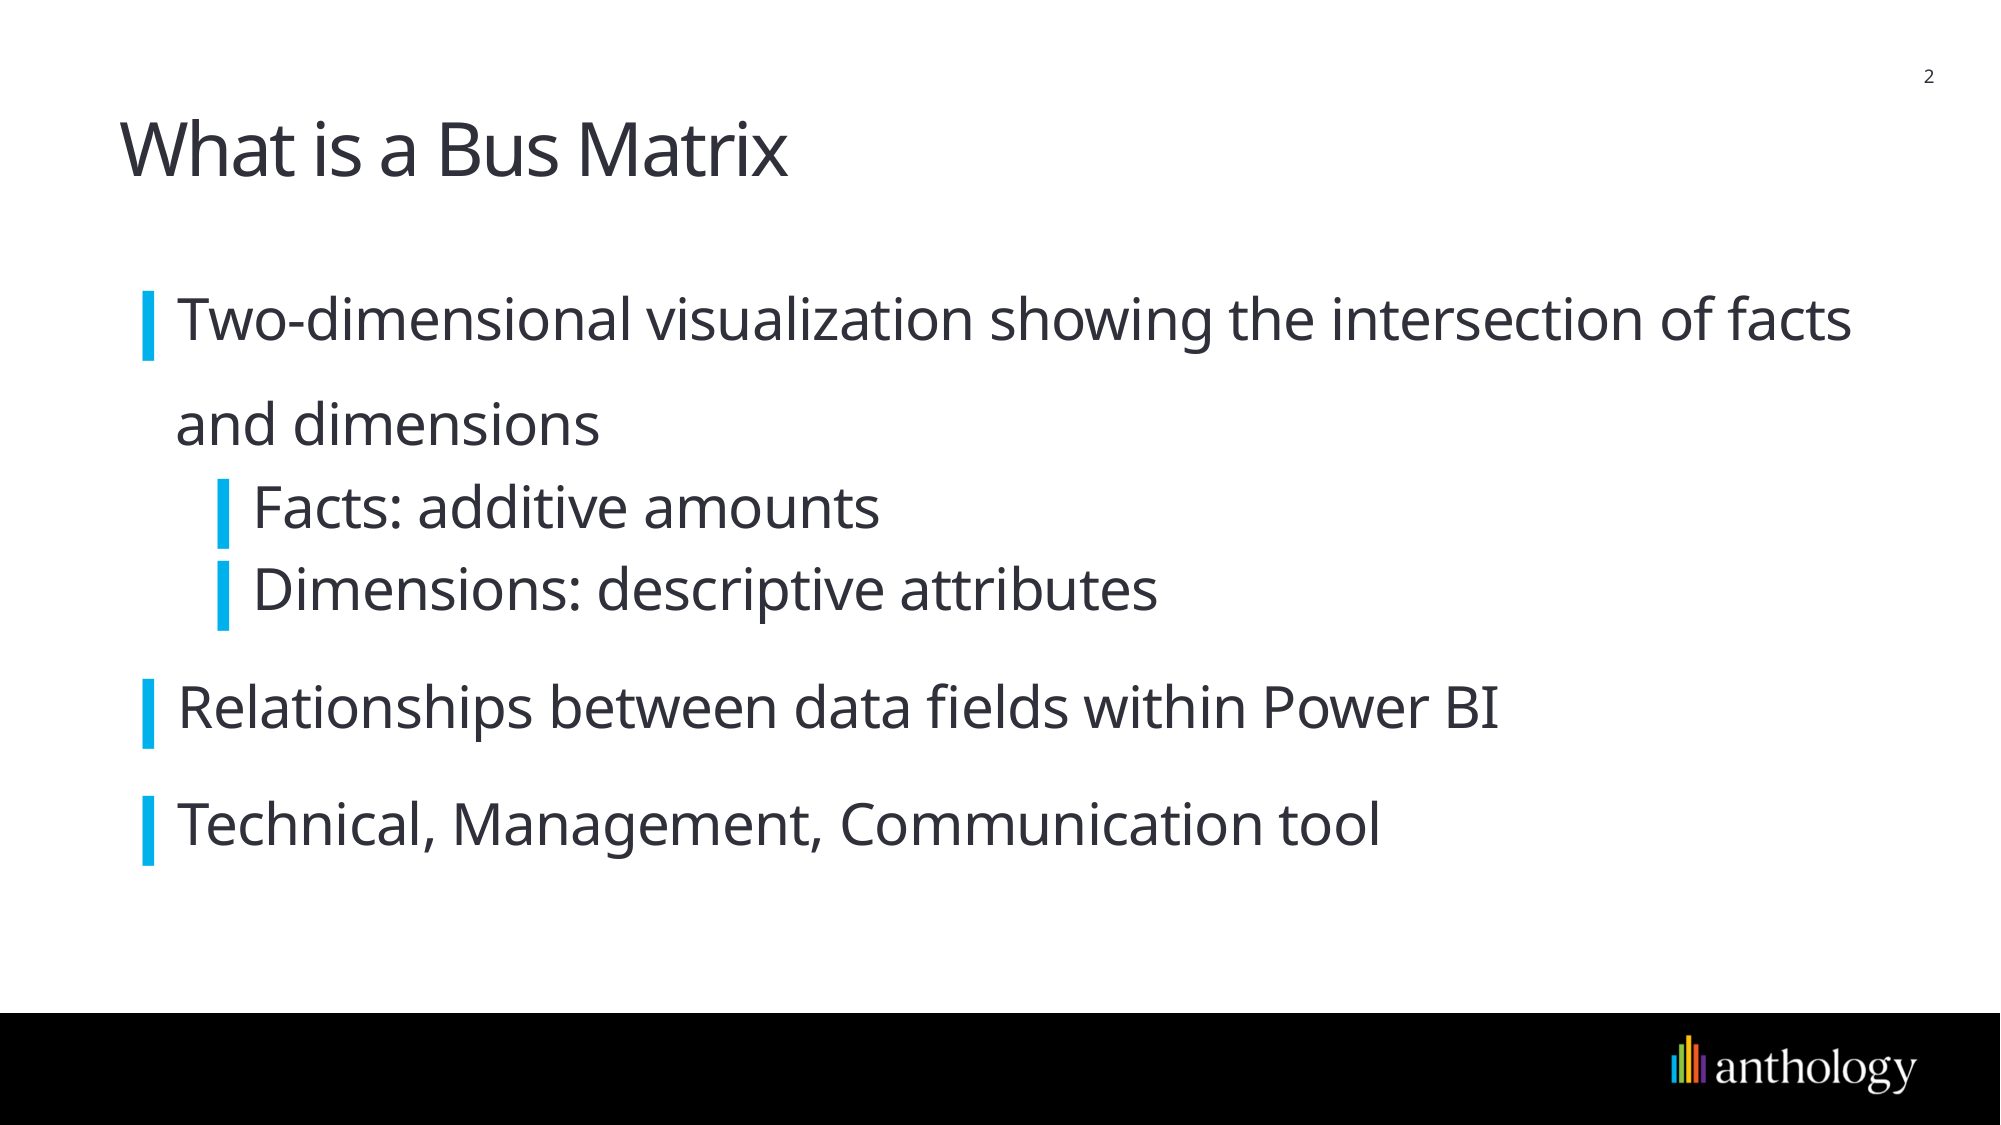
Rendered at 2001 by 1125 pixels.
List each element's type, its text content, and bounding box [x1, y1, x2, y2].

list Two-dimensional visualization showing the intersection of facts and dimensions Facts: additive amounts Dimensions: descriptive attributes Relationships between data fields within Power BI Technical, Management, Communication tool [119, 247, 1881, 1014]
title What is a Bus Matrix [119, 111, 1881, 226]
slide_number 2 [1499, 47, 1950, 108]
picture [1631, 904, 1952, 1125]
